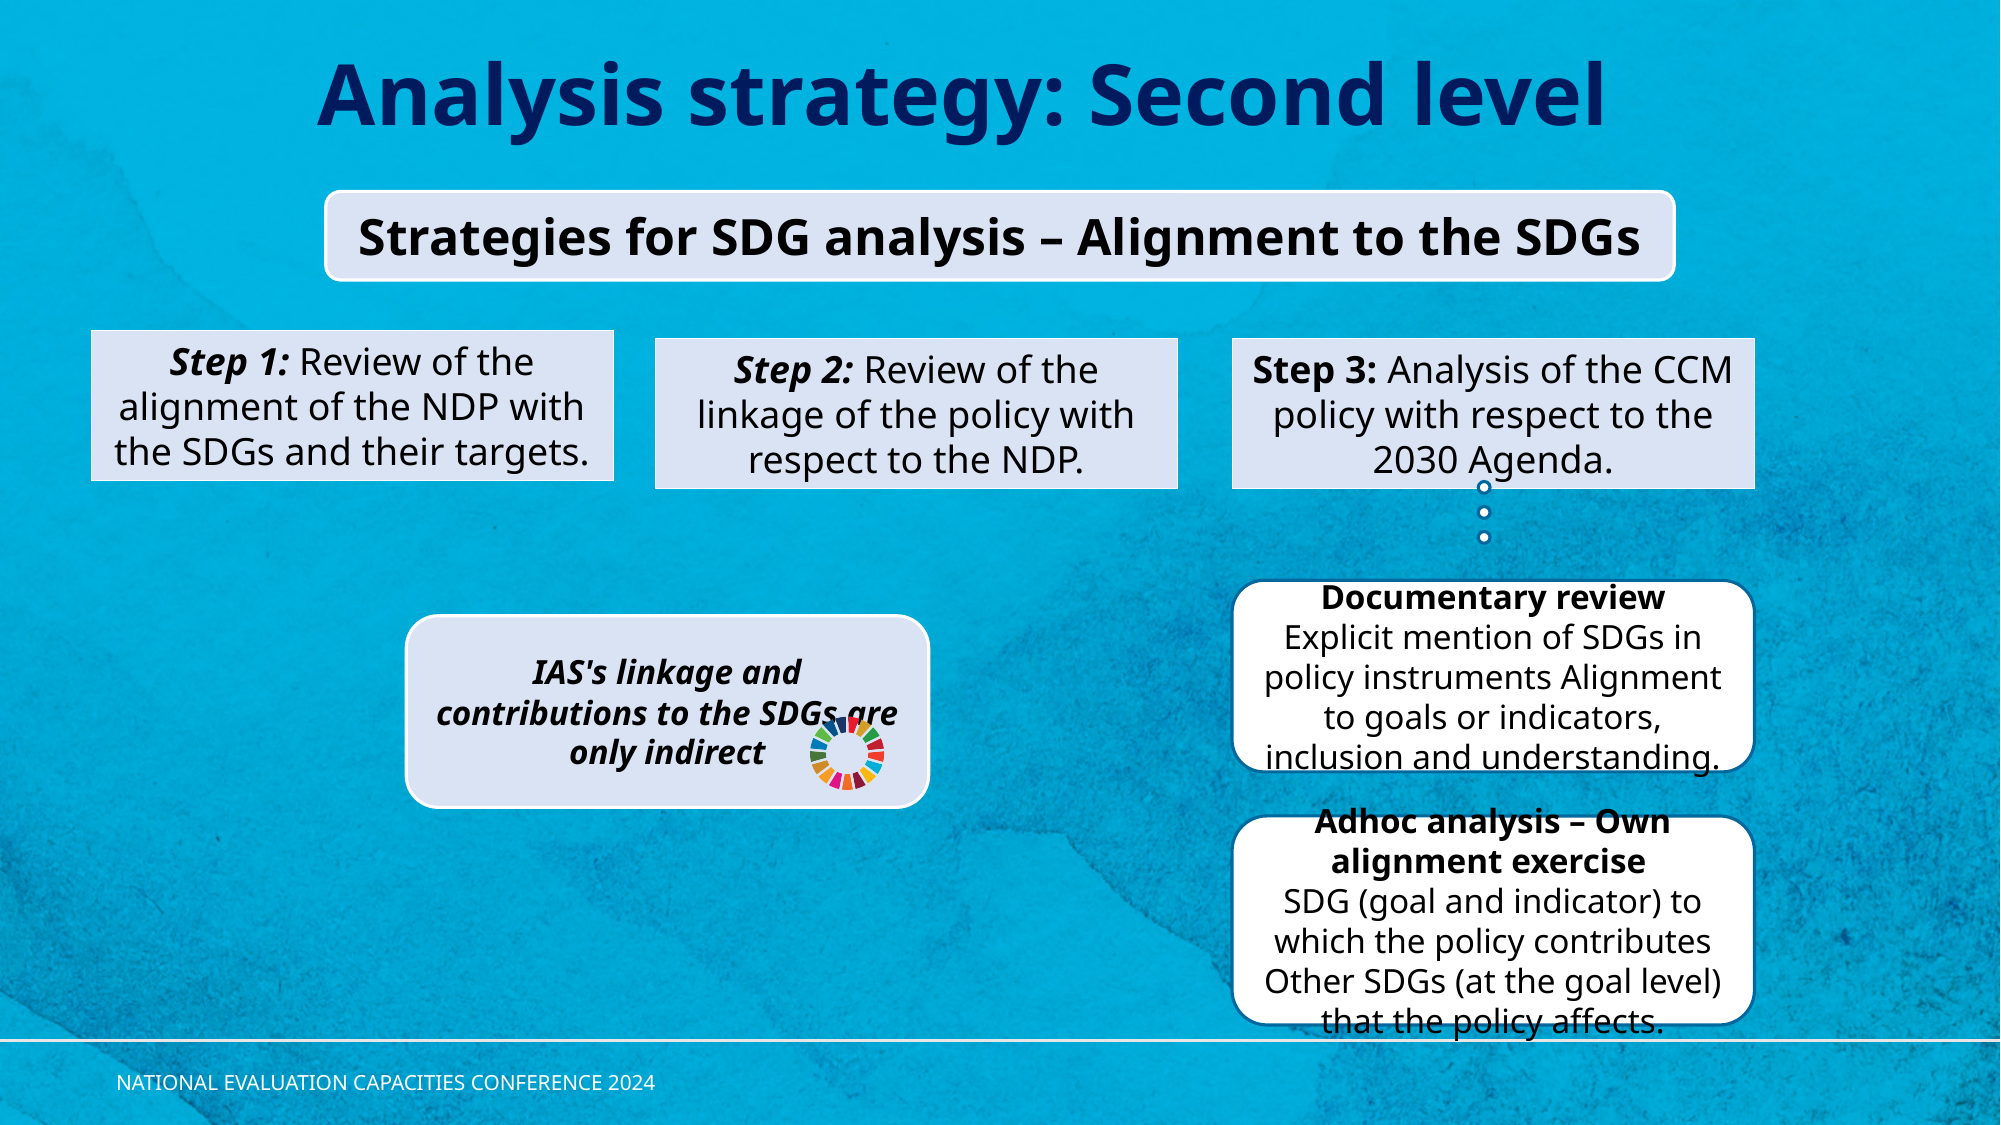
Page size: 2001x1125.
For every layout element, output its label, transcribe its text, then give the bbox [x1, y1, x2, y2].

text_box Step 2: Review of the linkage of the policy with respect to the NDP. [655, 338, 1178, 489]
picture [1600, 810, 1615, 814]
text_box Step 3: Analysis of the CCM policy with respect to the 2030 Agenda. [1232, 338, 1755, 489]
title Analysis strategy: Second level [91, 44, 1859, 152]
text_box IAS's linkage and contributions to the SDGs are only indirect [404, 614, 931, 809]
text_box Strategies for SDG analysis – Alignment to the SDGs [324, 189, 1676, 282]
picture [807, 715, 887, 793]
text_box Documentary review Explicit mention of SDGs in policy instruments Alignment to goals or indicators, inclusion and understanding. [1230, 578, 1757, 774]
text_box Adhoc analysis – Own alignment exercise SDG (goal and indicator) to which the policy contributes Other SDGs (at the goal level) that the policy affects. [1230, 814, 1757, 1027]
text_box Step 1: Review of the alignment of the NDP with the SDGs and their targets. [91, 330, 614, 481]
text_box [1477, 481, 1491, 544]
